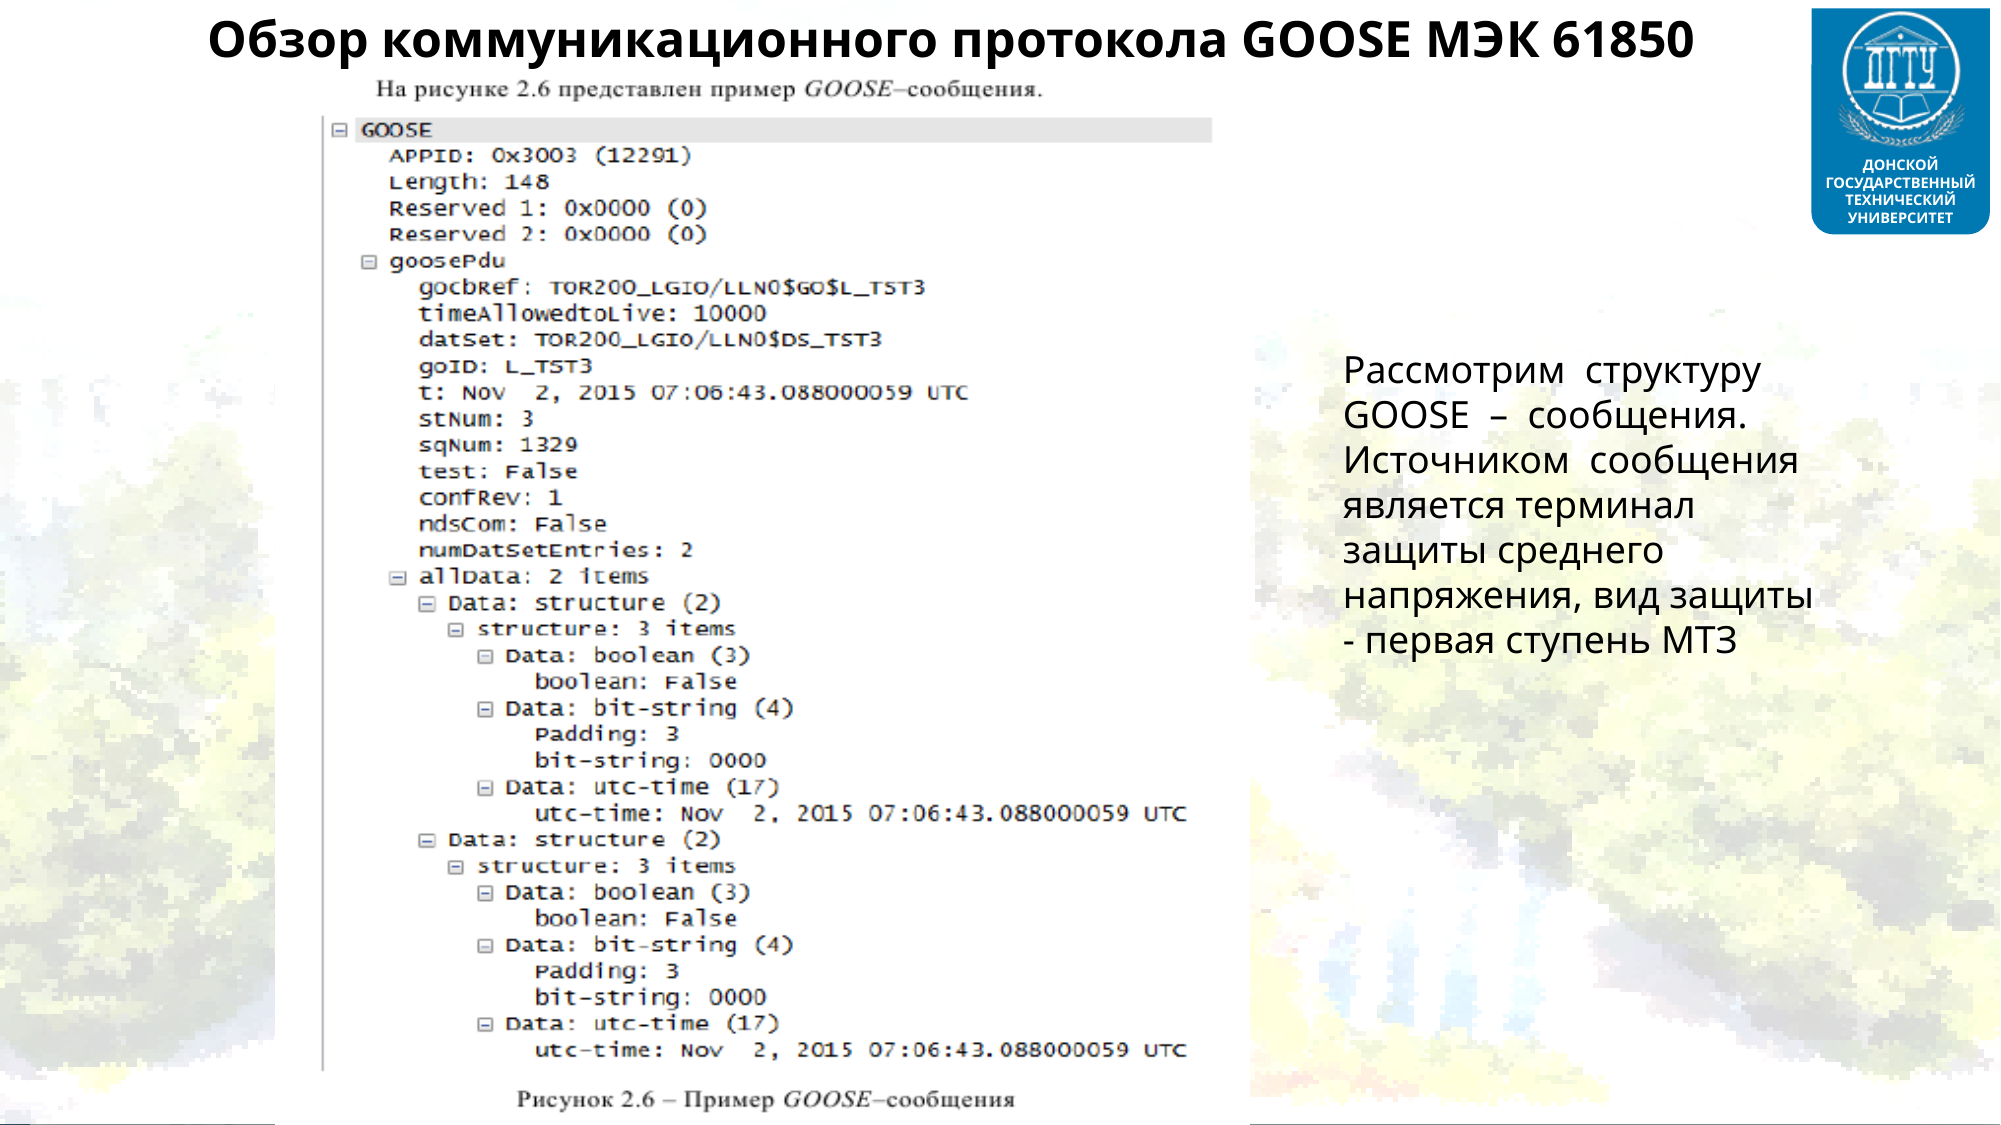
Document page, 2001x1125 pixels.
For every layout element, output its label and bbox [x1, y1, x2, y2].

text_box [1801, 8, 2000, 236]
picture [0, 0, 2000, 1125]
